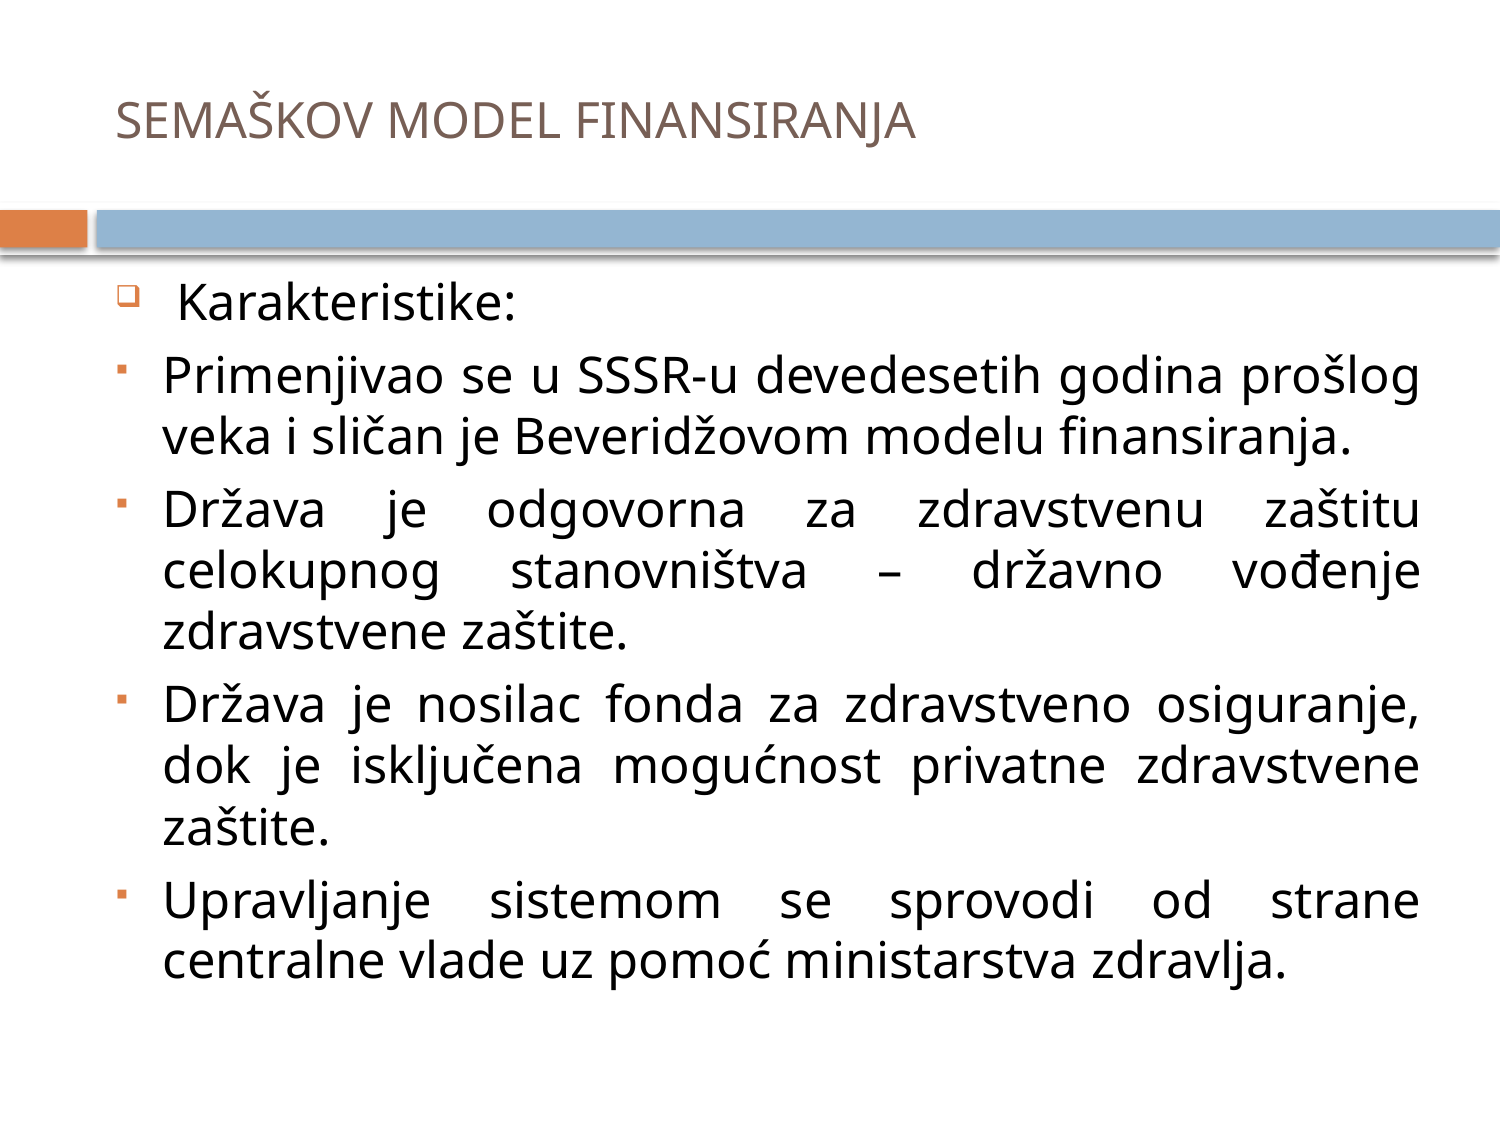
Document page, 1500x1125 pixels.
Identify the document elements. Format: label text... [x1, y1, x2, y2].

list Karakteristike: Primenjivao se u SSSR-u devedesetih godina prošlog veka i sličan je Beveridžovom modelu finansiranja. Država je odgovorna za zdravstvenu zaštitu celokupnog stanovništva – državno vođenje zdravstvene zaštite. Država je nosilac fonda za zdravstveno osiguranje, dok je isključena mogućnost privatne zdravstvene zaštite. Upravljanje sistemom se sprovodi od strane centralne vlade uz pomoć ministarstva zdravlja. [100, 262, 1438, 1050]
title SEMAŠKOV MODEL FINANSIRANJA [100, 37, 1438, 200]
